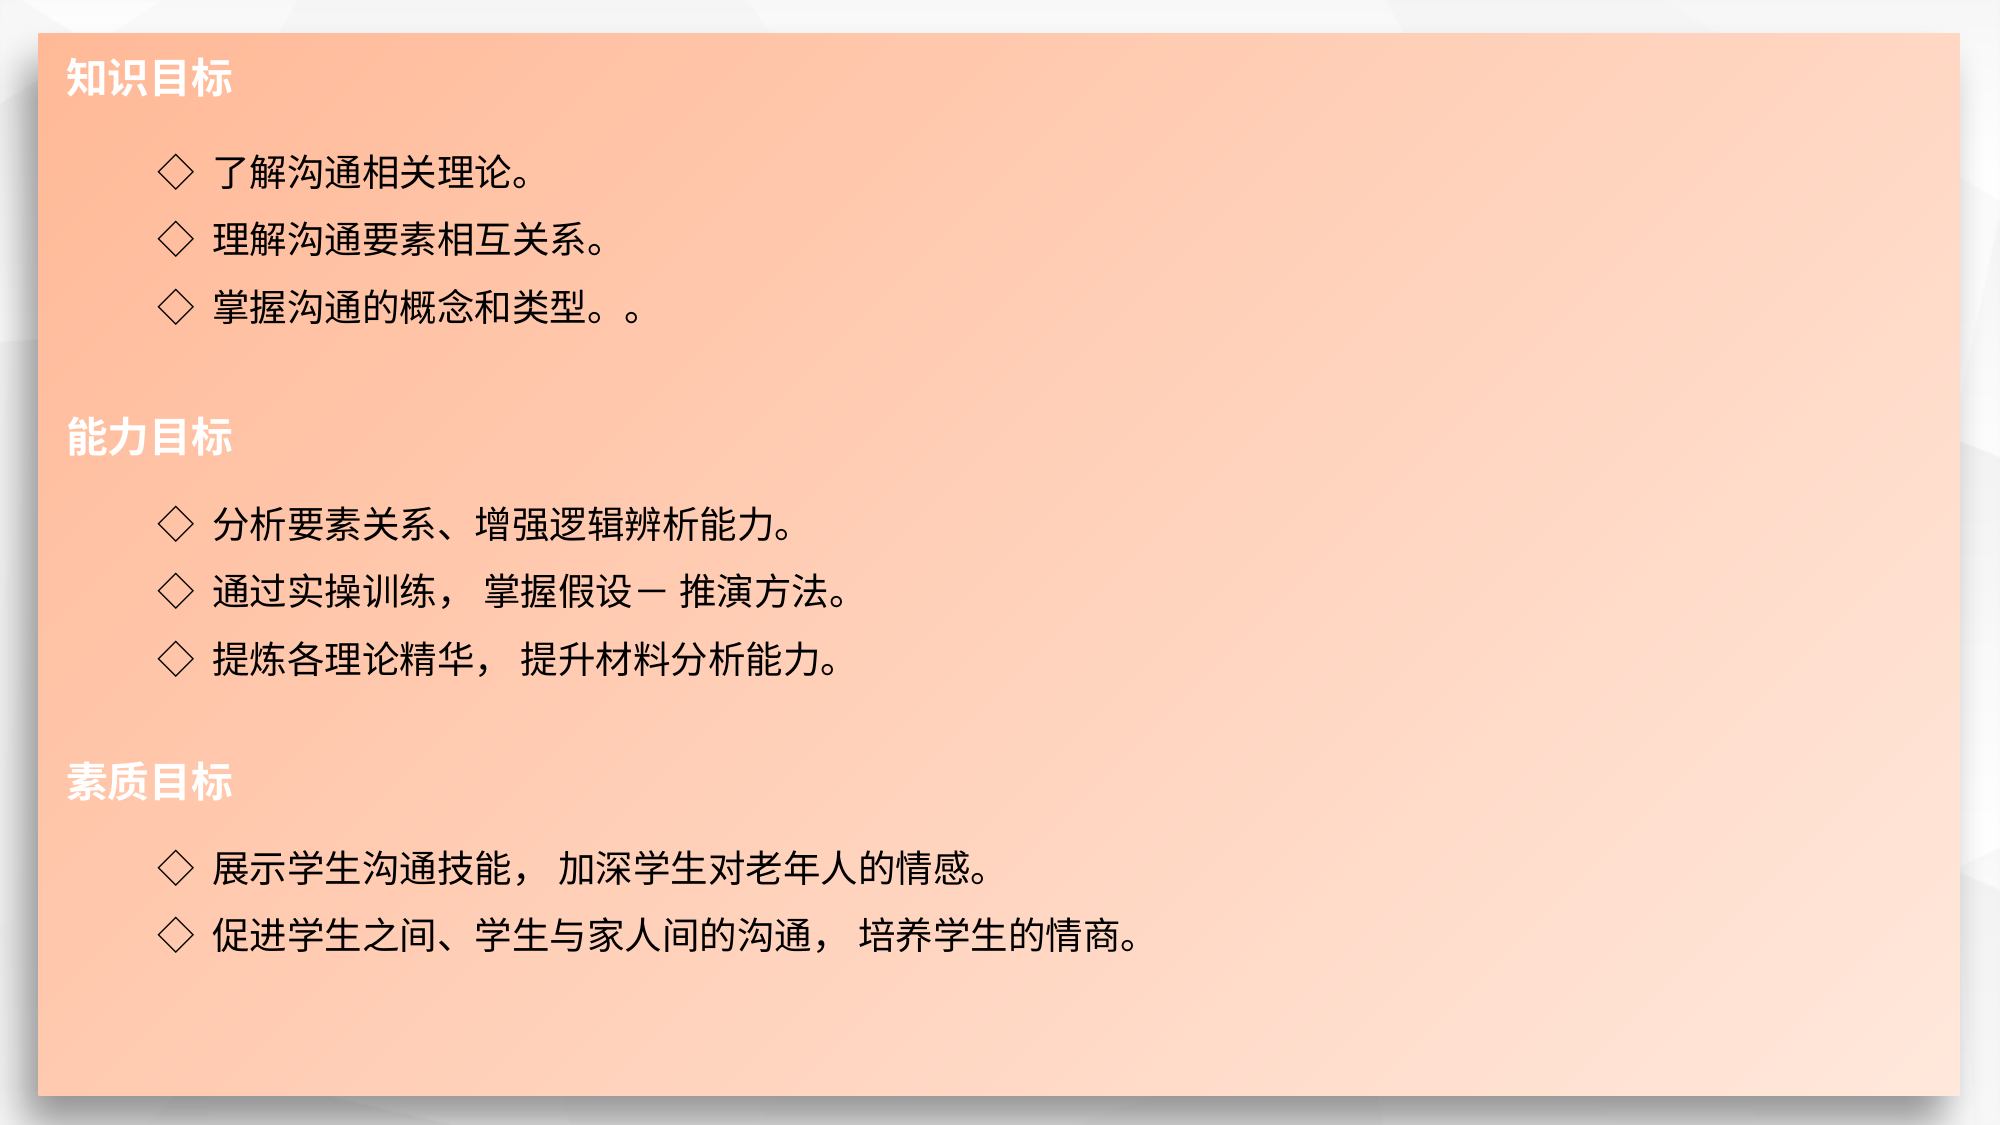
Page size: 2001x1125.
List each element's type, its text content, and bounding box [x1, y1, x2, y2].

text_box [38, 33, 1960, 1096]
text_box 知识目标 [51, 44, 462, 110]
text_box 能力目标 [51, 403, 462, 469]
picture [0, 0, 2000, 1125]
text_box ◇ 了解沟通相关理论。 ◇ 理解沟通要素相互关系。 ◇ 掌握沟通的概念和类型。。 [142, 118, 1936, 337]
text_box ◇ 分析要素关系、增强逻辑辨析能力。 ◇ 通过实操训练， 掌握假设－ 推演方法。 ◇ 提炼各理论精华， 提升材料分析能力。 [142, 470, 1936, 688]
text_box ◇ 展示学生沟通技能， 加深学生对老年人的情感。 ◇ 促进学生之间、学生与家人间的沟通， 培养学生的情商。 [142, 814, 1936, 965]
text_box 素质目标 [51, 747, 462, 813]
